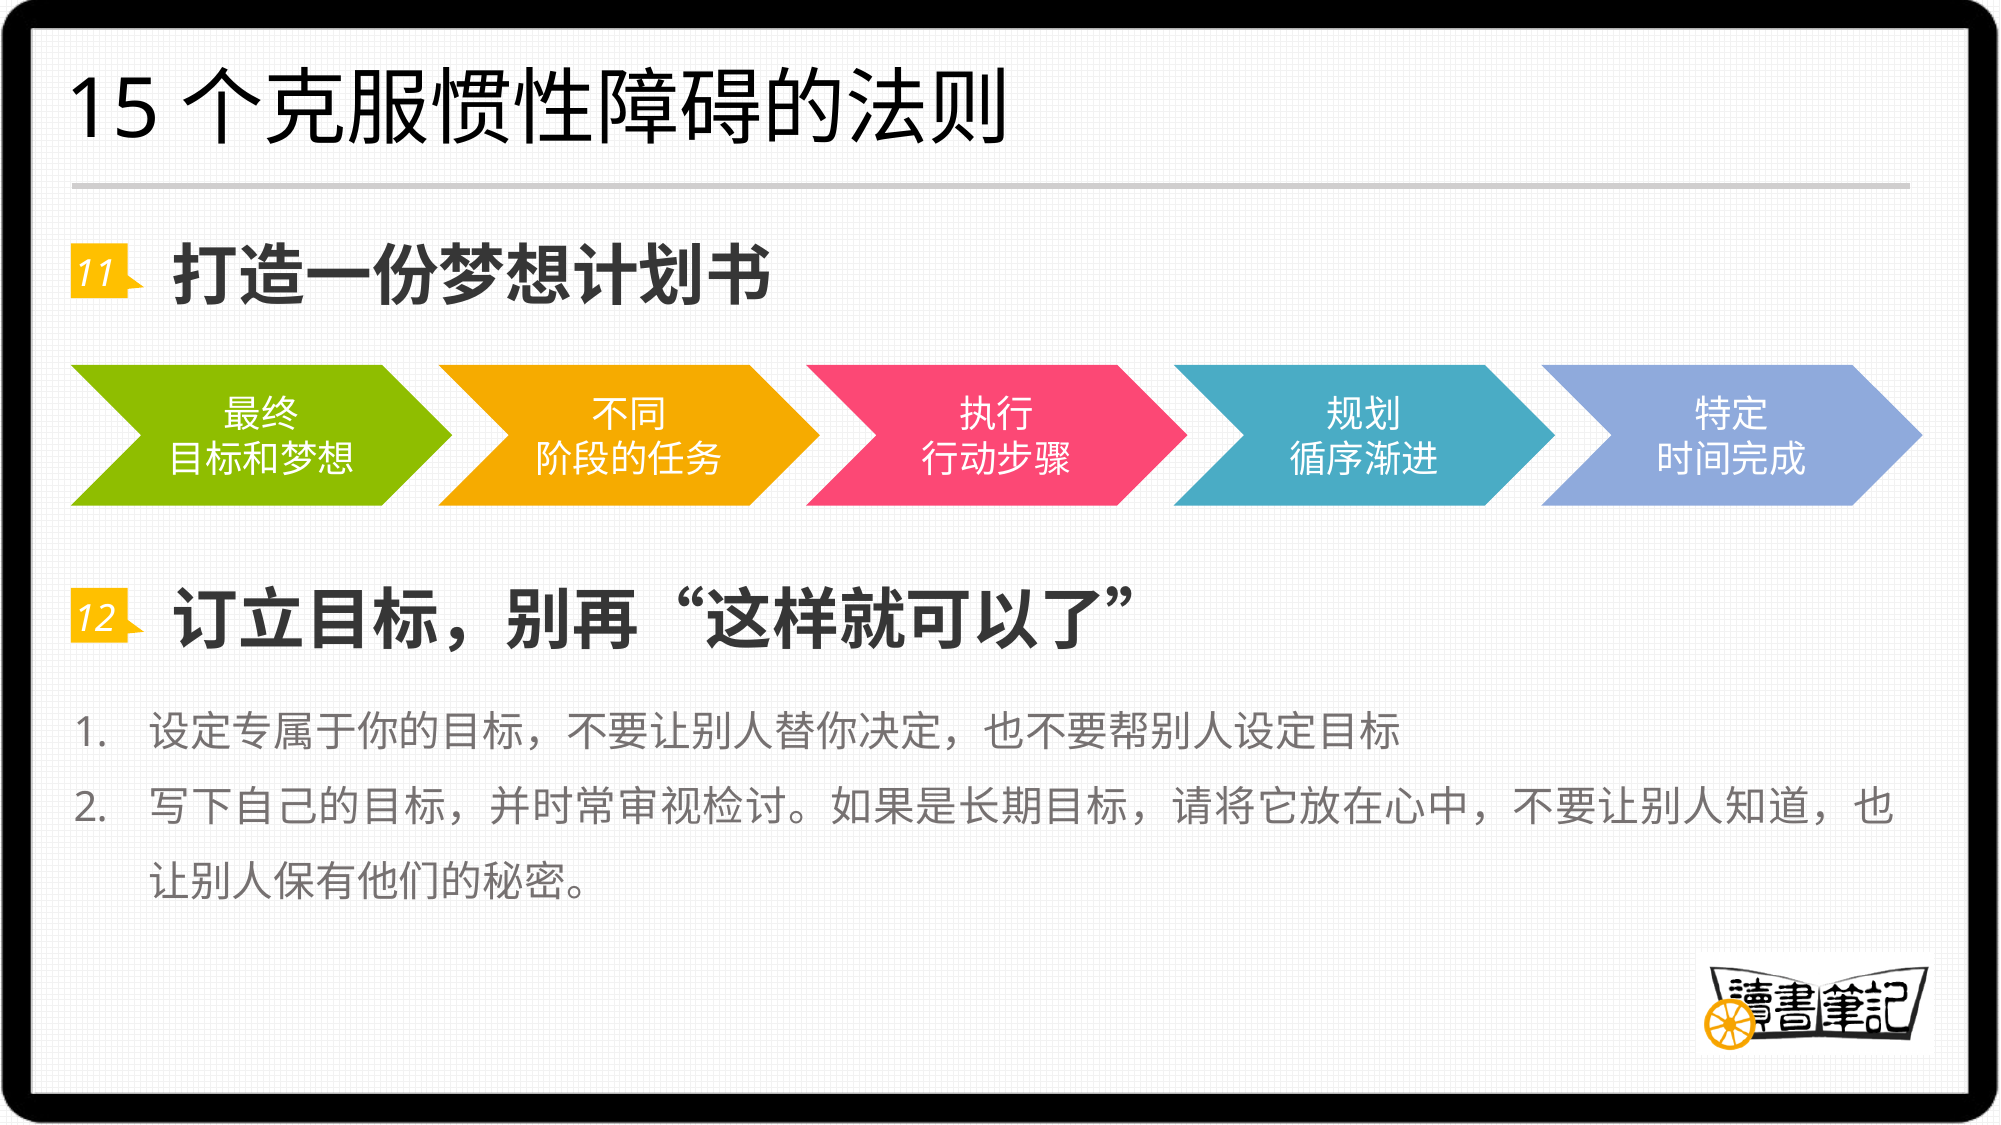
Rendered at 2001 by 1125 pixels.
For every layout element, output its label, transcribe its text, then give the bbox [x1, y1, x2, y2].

text_box 执行 行动步骤 [803, 363, 1190, 507]
text_box 规划 循序渐进 [1171, 363, 1557, 507]
text_box 不同 阶段的任务 [435, 363, 822, 507]
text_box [57, 586, 133, 647]
picture [0, 0, 2000, 1125]
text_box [57, 241, 133, 303]
text_box 订立目标，别再“这样就可以了” [156, 572, 1223, 662]
text_box 设定专属于你的目标，不要让别人替你决定，也不要帮别人设定目标 写下自己的目标，并时常审视检讨。如果是长期目标，请将它放在心中，不要让别人知道，也让别人保有他们的秘密。 [58, 672, 1910, 912]
text_box 打造一份梦想计划书 [156, 227, 923, 318]
text_box 最终 目标和梦想 [68, 363, 454, 507]
text_box 15个克服惯性障碍的法则 [50, 46, 1028, 162]
text_box 特定 时间完成 [1538, 363, 1925, 507]
